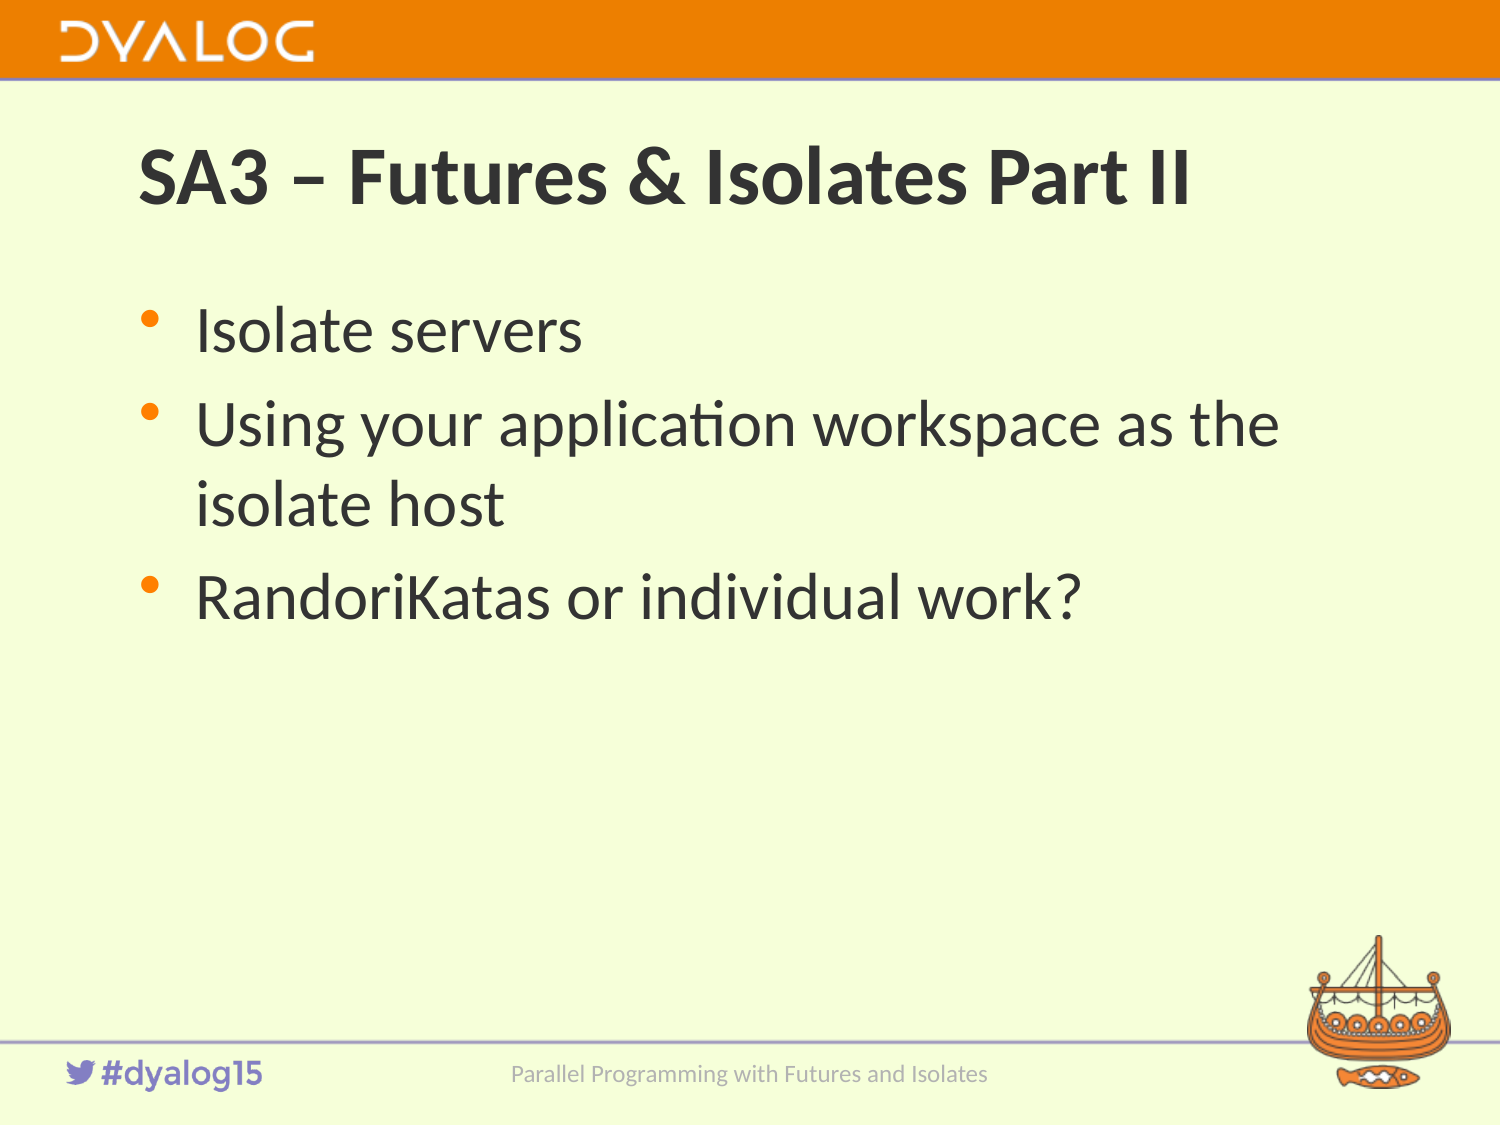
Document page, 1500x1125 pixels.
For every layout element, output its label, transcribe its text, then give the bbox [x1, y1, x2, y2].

footer Parallel Programming with Futures and Isolates [395, 1042, 1105, 1103]
list Isolate servers Using your application workspace as the isolate host RandoriKatas or individual work? [123, 278, 1376, 988]
title SA3 – Futures & Isolates Part II [123, 113, 1376, 254]
picture [0, 0, 1500, 1125]
